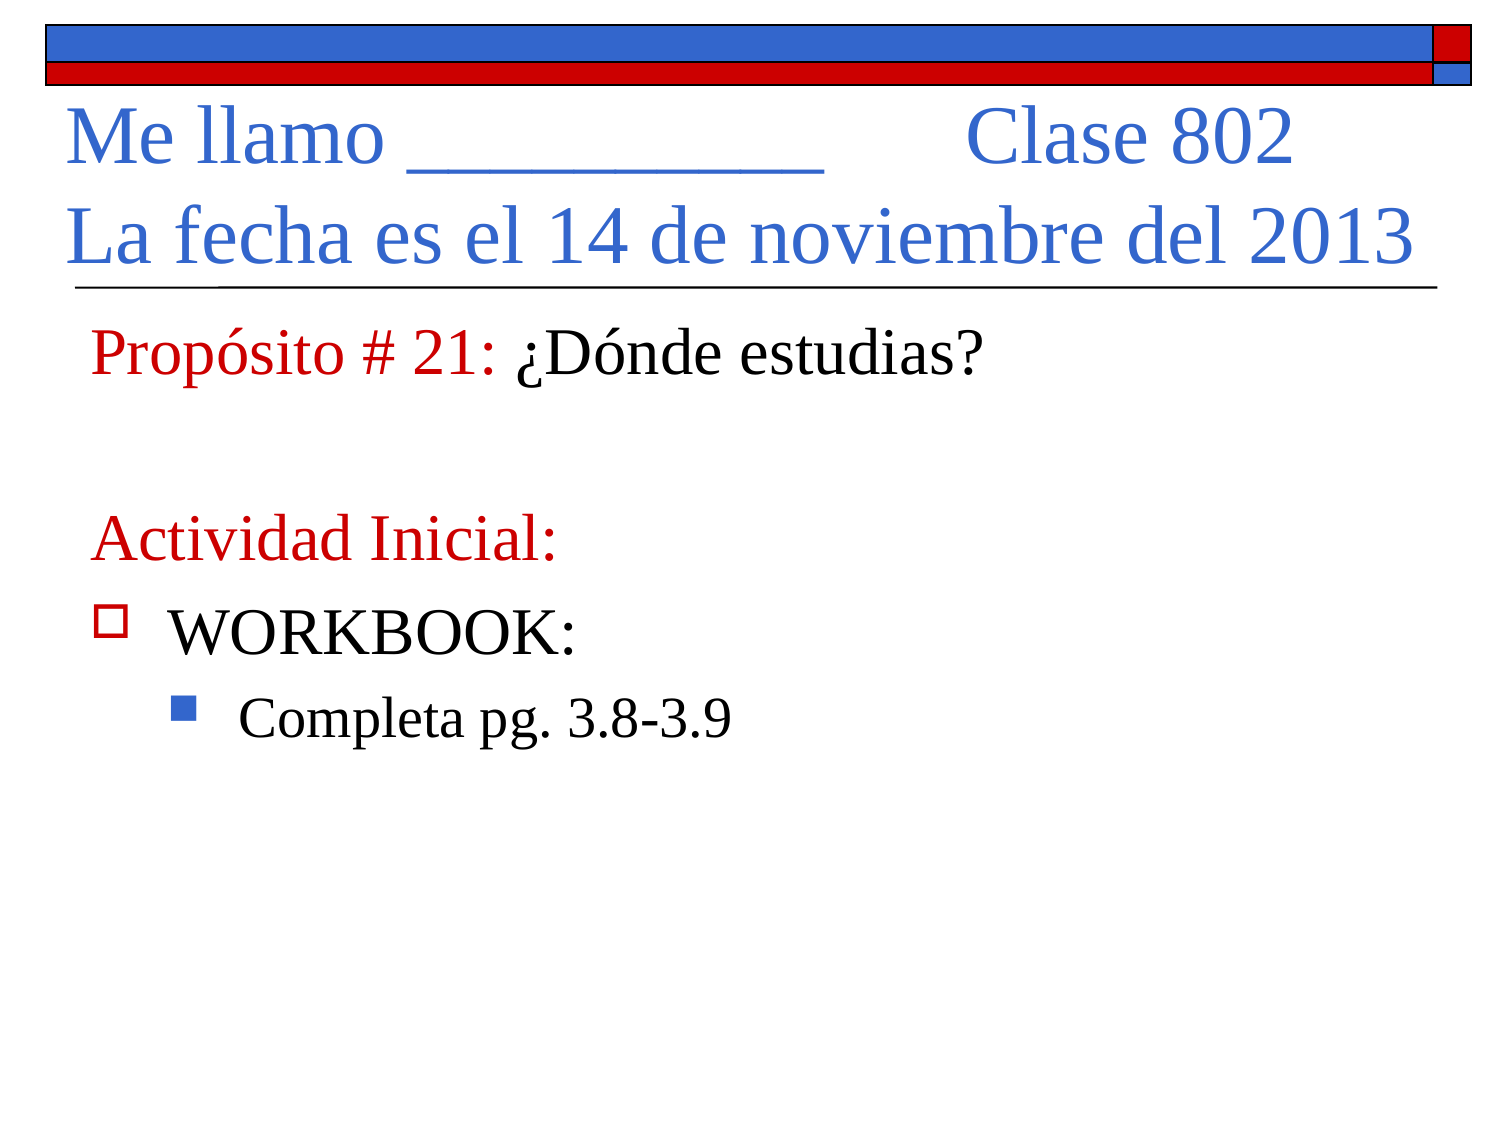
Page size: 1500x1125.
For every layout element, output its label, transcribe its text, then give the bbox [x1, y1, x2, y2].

list Propósito # 21: ¿Dónde estudias? Actividad Inicial: WORKBOOK: Completa pg. 3.8-3.9 [75, 299, 1425, 1006]
title Me llamo __________ Clase 802 La fecha es el 14 de noviembre del 2013 [50, 99, 1475, 288]
